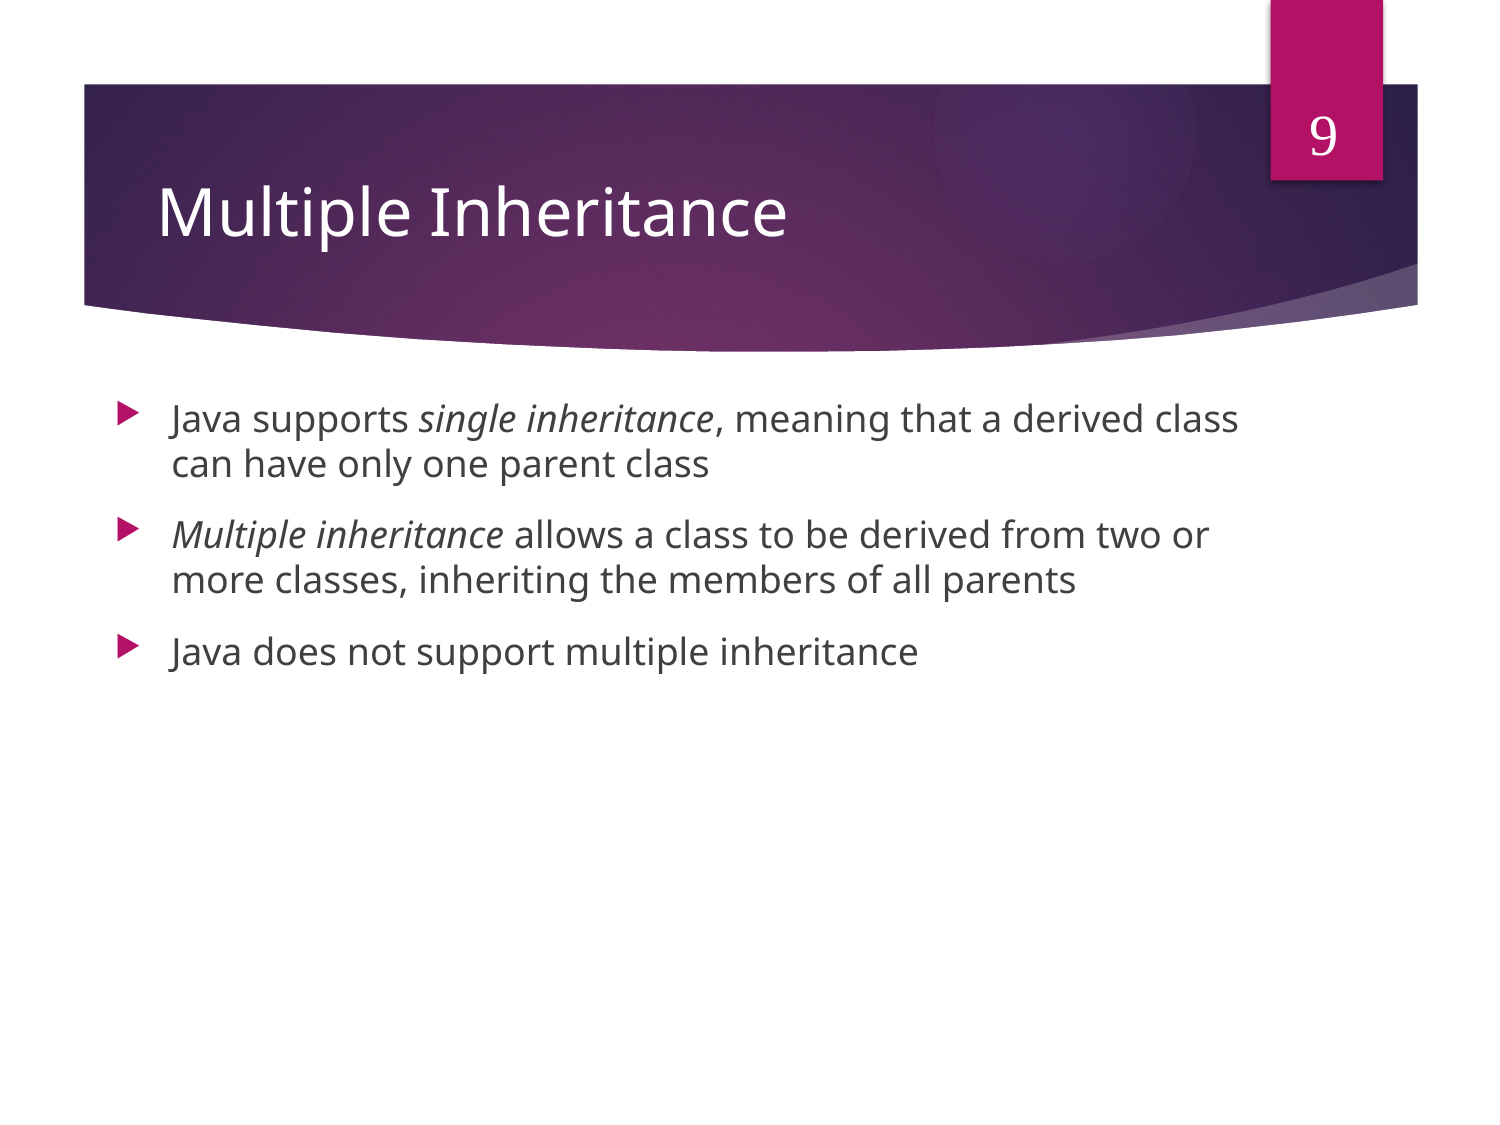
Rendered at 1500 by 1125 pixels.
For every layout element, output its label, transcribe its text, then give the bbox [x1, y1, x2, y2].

list Java supports single inheritance, meaning that a derived class can have only one parent class Multiple inheritance allows a class to be derived from two or more classes, inheriting the members of all parents Java does not support multiple inheritance [99, 387, 1321, 967]
slide_number 9 [1259, 48, 1390, 175]
title Multiple Inheritance [141, 152, 1183, 269]
